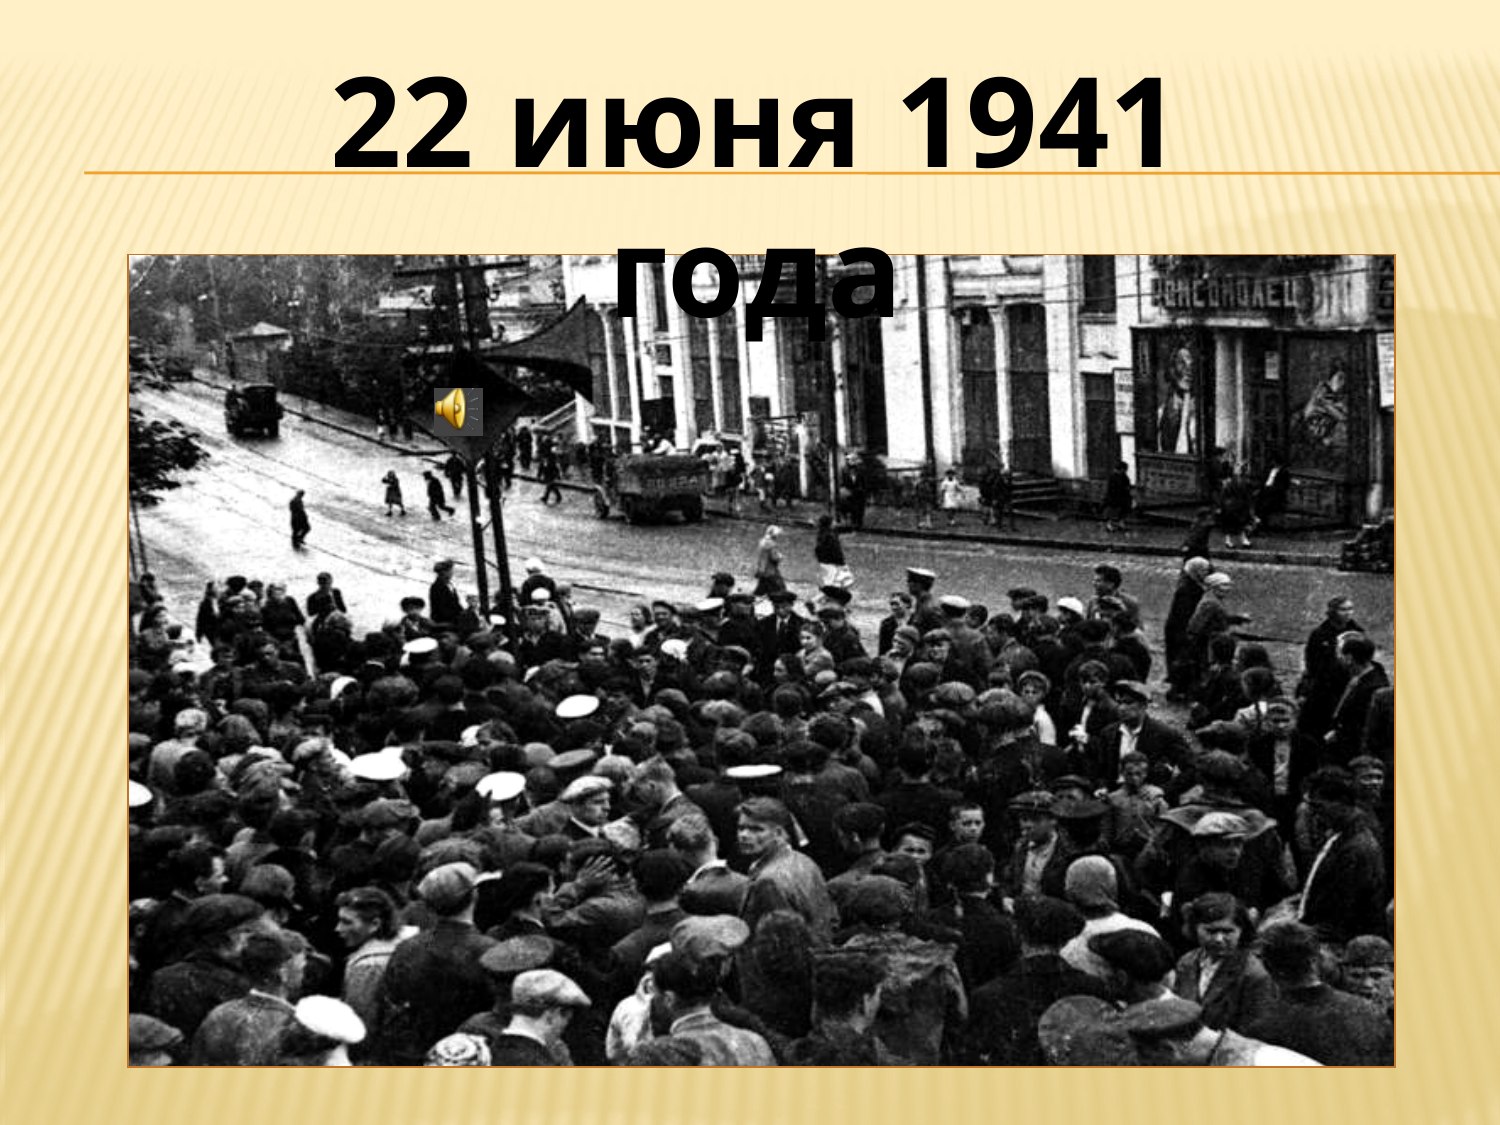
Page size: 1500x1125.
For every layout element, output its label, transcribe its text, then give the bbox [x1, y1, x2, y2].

text_box 22 июня 1941 года [187, 35, 1325, 253]
picture [128, 255, 1395, 1067]
